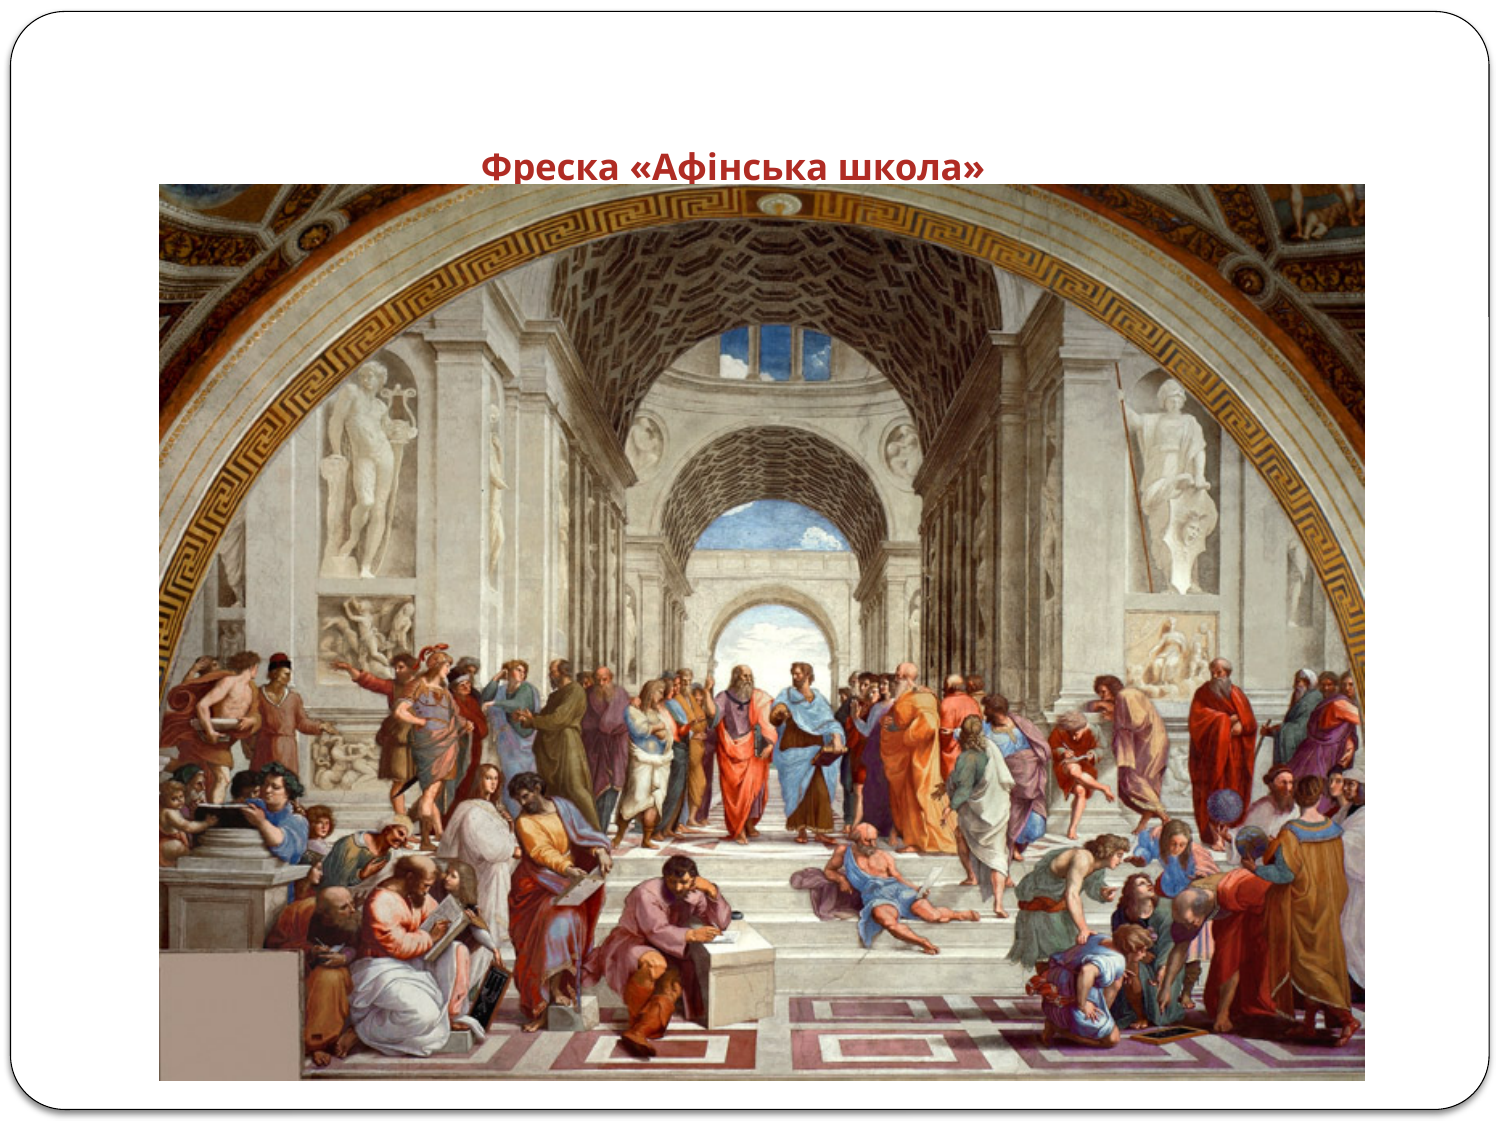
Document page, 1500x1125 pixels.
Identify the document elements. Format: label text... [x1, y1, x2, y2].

title Фреска «Афінська школа» 5011 рік [41, 45, 1425, 291]
picture [159, 184, 1365, 1082]
